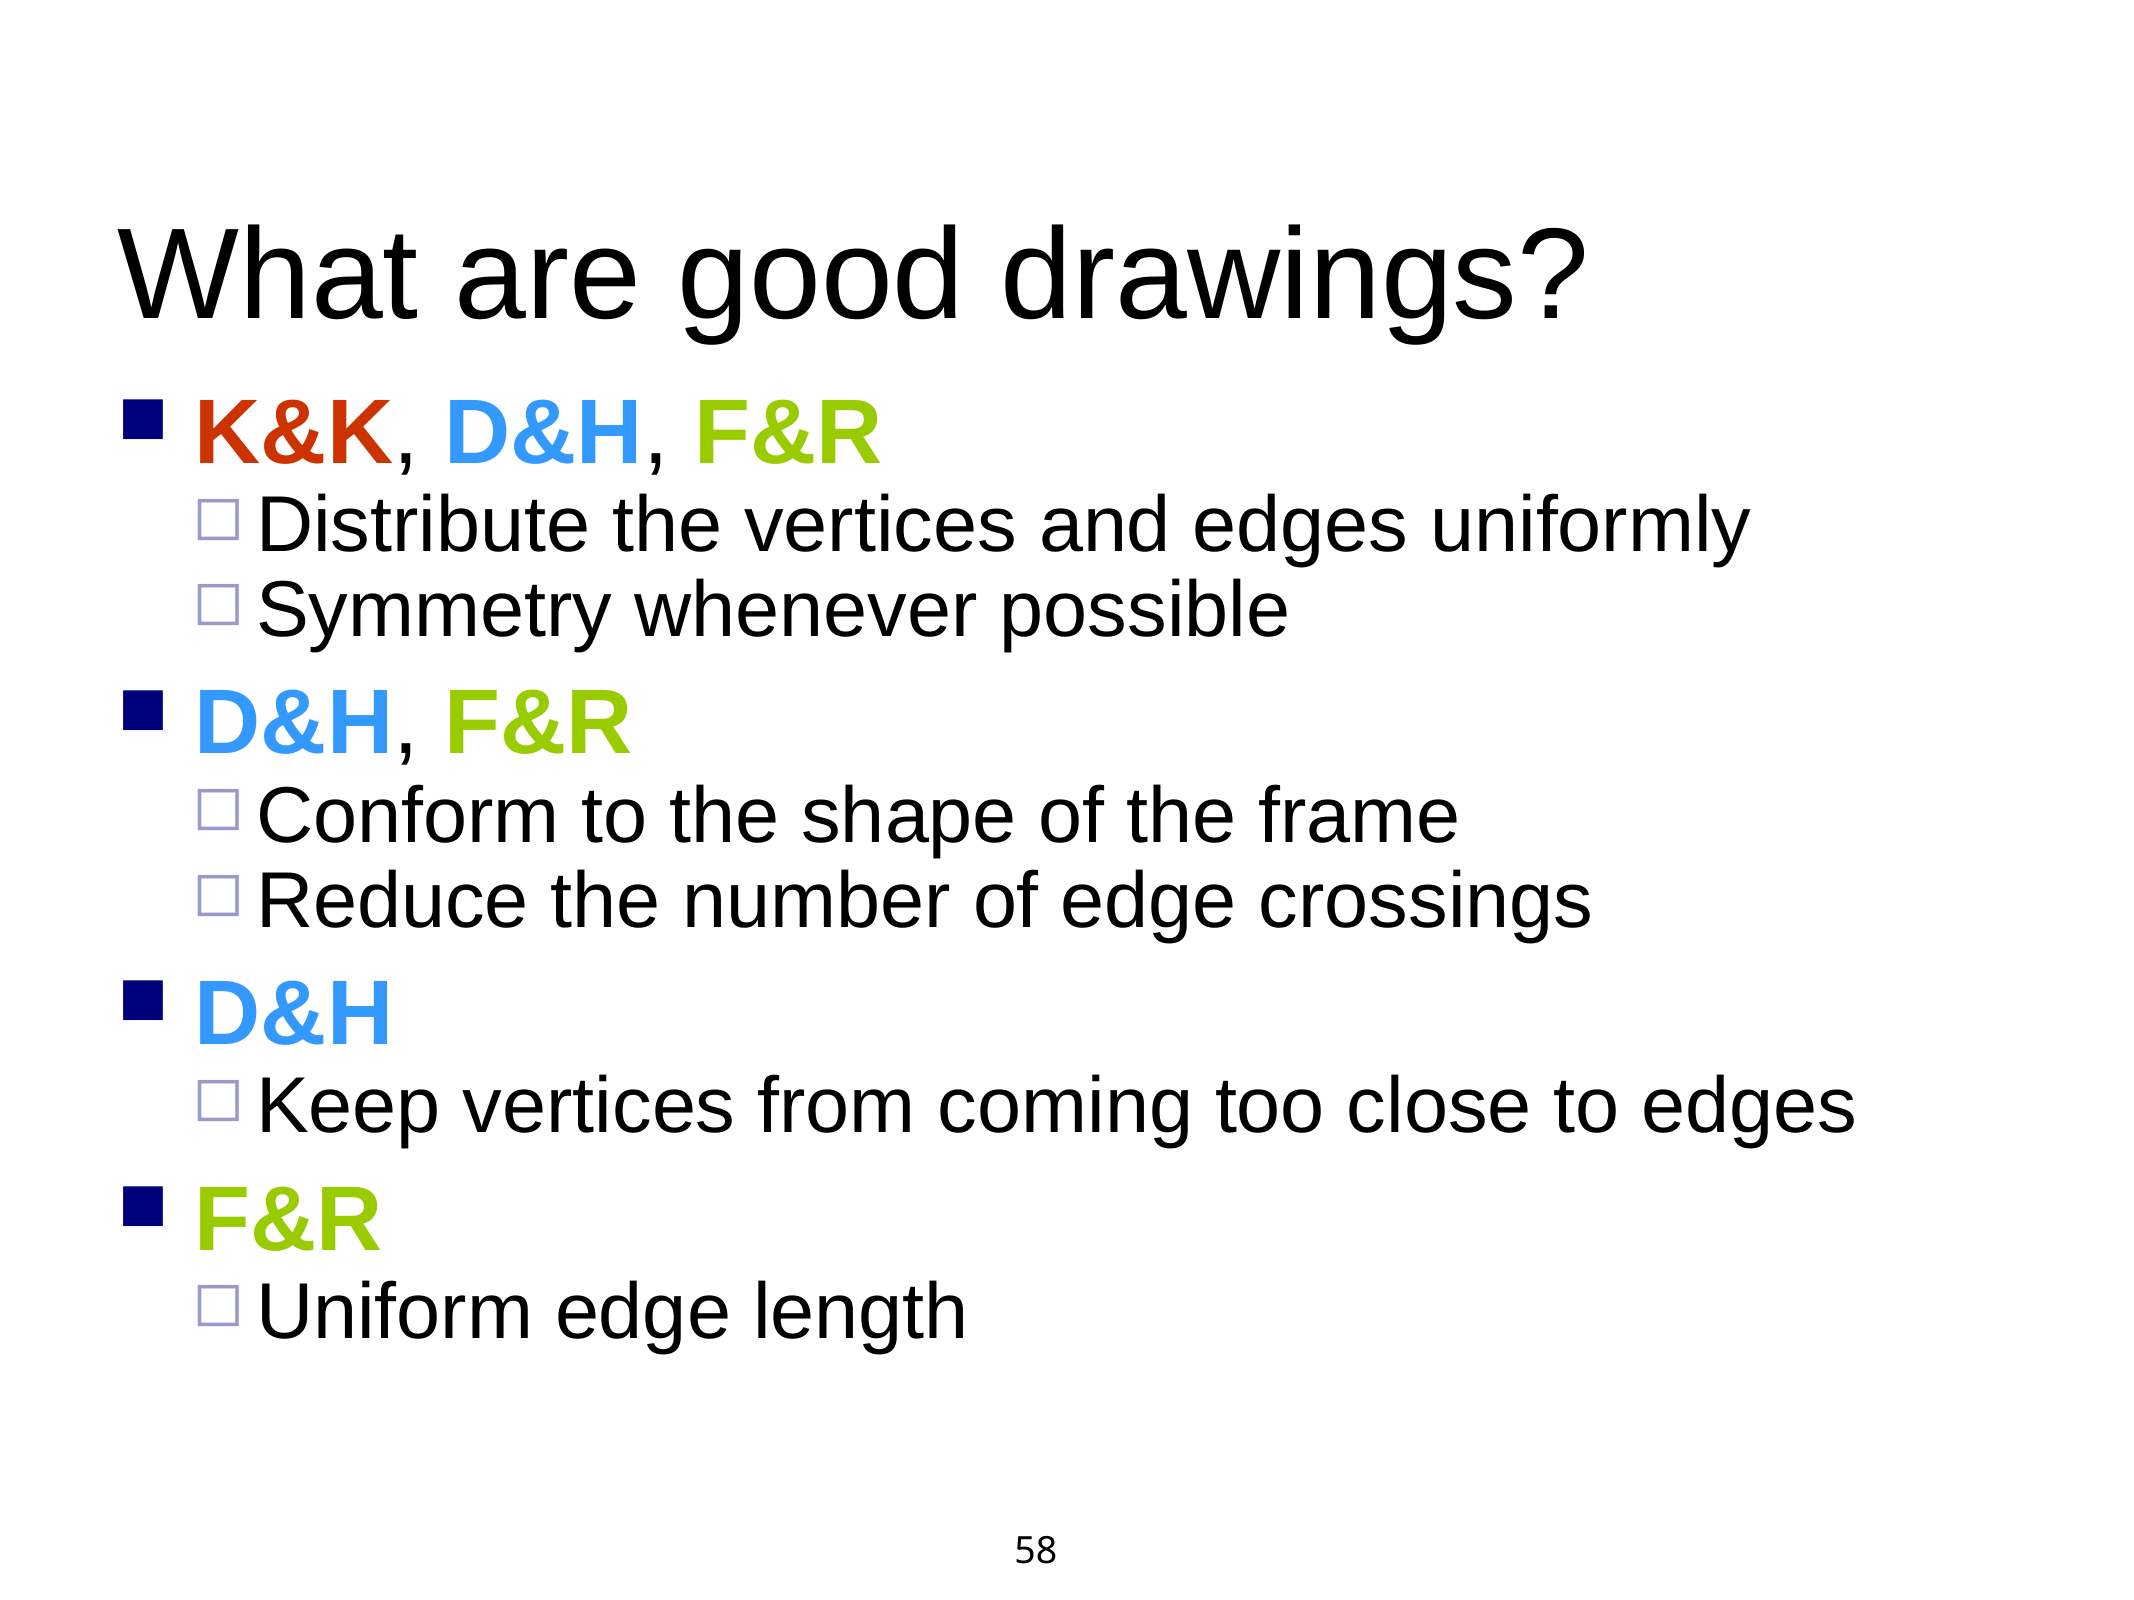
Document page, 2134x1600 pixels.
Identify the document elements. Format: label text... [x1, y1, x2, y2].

slide_number 58 [1004, 1517, 1067, 1581]
title What are good drawings? [106, 106, 2028, 372]
list K&K, D&H, F&R Distribute the vertices and edges uniformly Symmetry whenever possible D&H, F&R Conform to the shape of the frame Reduce the number of edge crossings D&H Keep vertices from coming too close to edges F&R Uniform edge length [106, 372, 2028, 1600]
